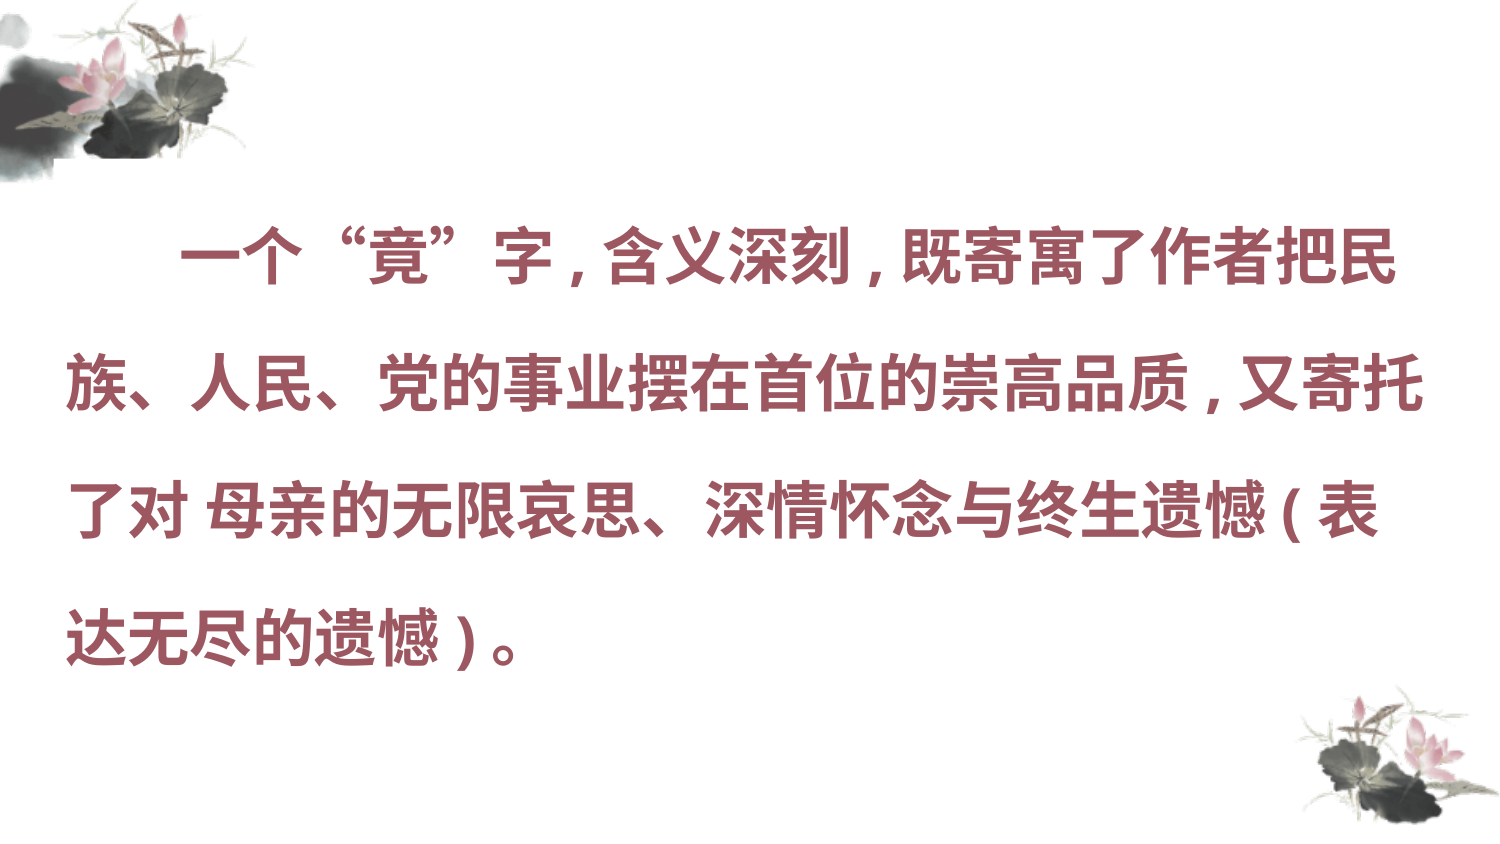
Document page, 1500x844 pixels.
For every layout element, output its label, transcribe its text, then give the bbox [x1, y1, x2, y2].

text_box 一个“竟”字,含义深刻,既寄寓了作者把民族、人民、党的事业摆在首位的崇高品质,又寄托了对 母亲的无限哀思、深情怀念与终生遗憾(表达无尽的遗憾)。 [53, 158, 1447, 680]
picture [0, 0, 291, 184]
picture [1293, 678, 1500, 844]
